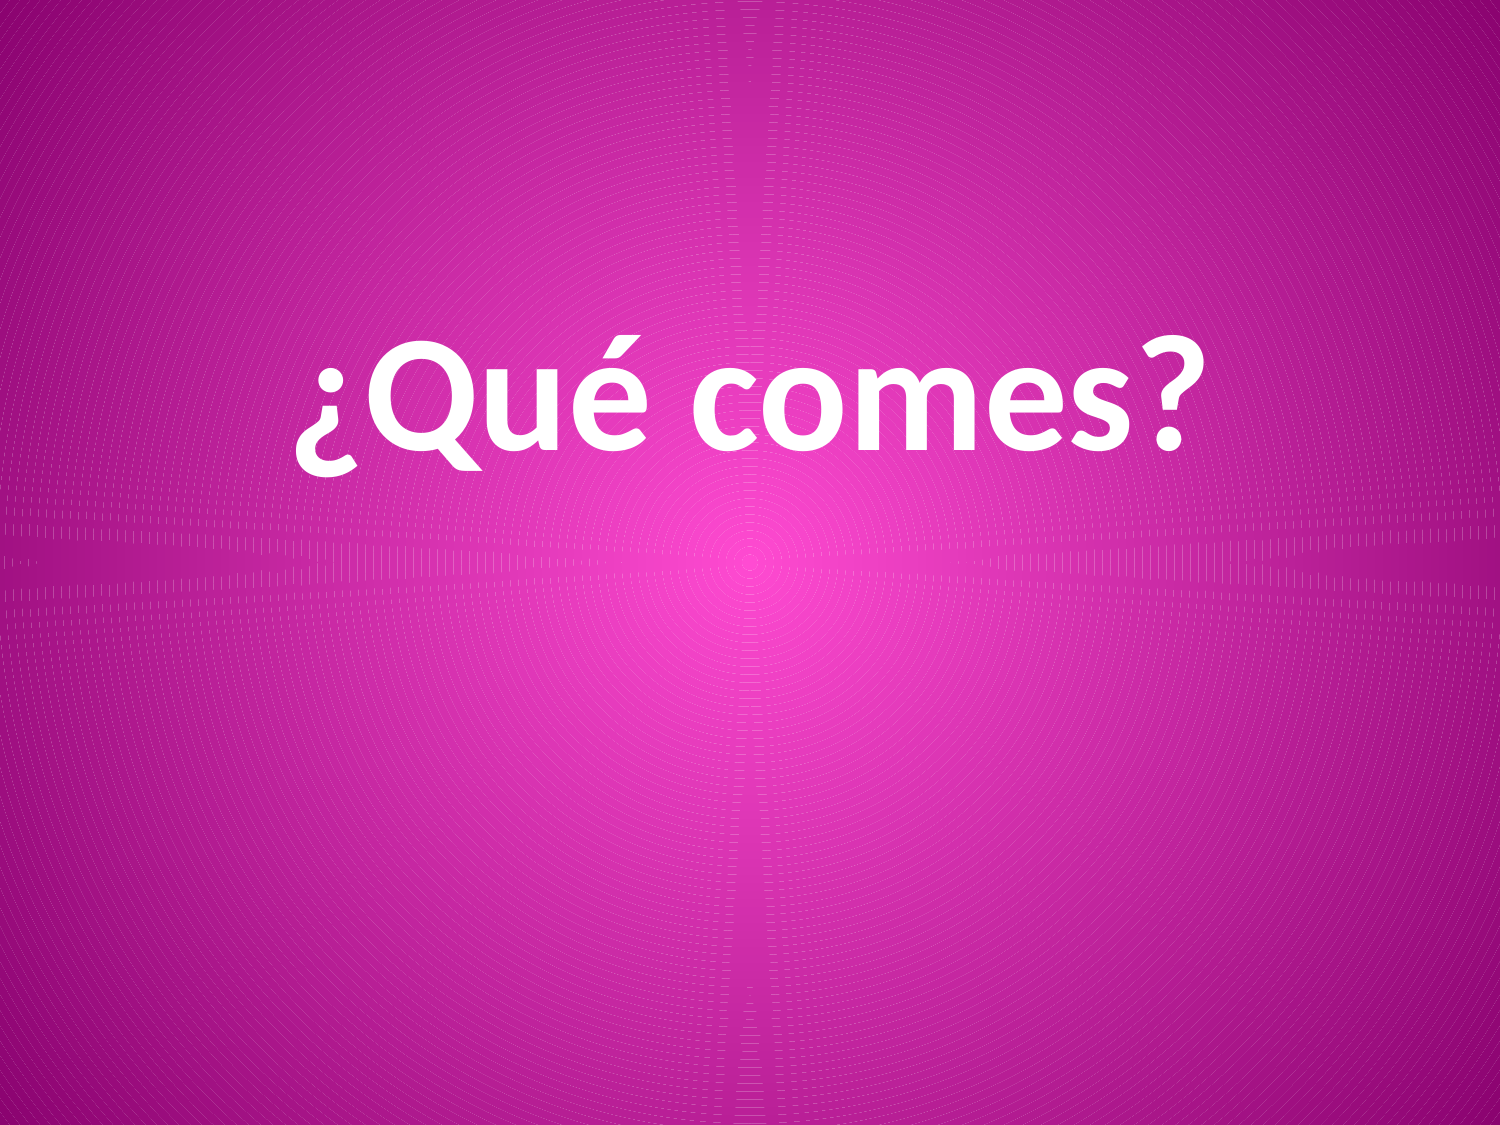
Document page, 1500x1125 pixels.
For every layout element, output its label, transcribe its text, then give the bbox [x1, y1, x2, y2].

title ¿Qué comes? [75, 45, 1425, 722]
